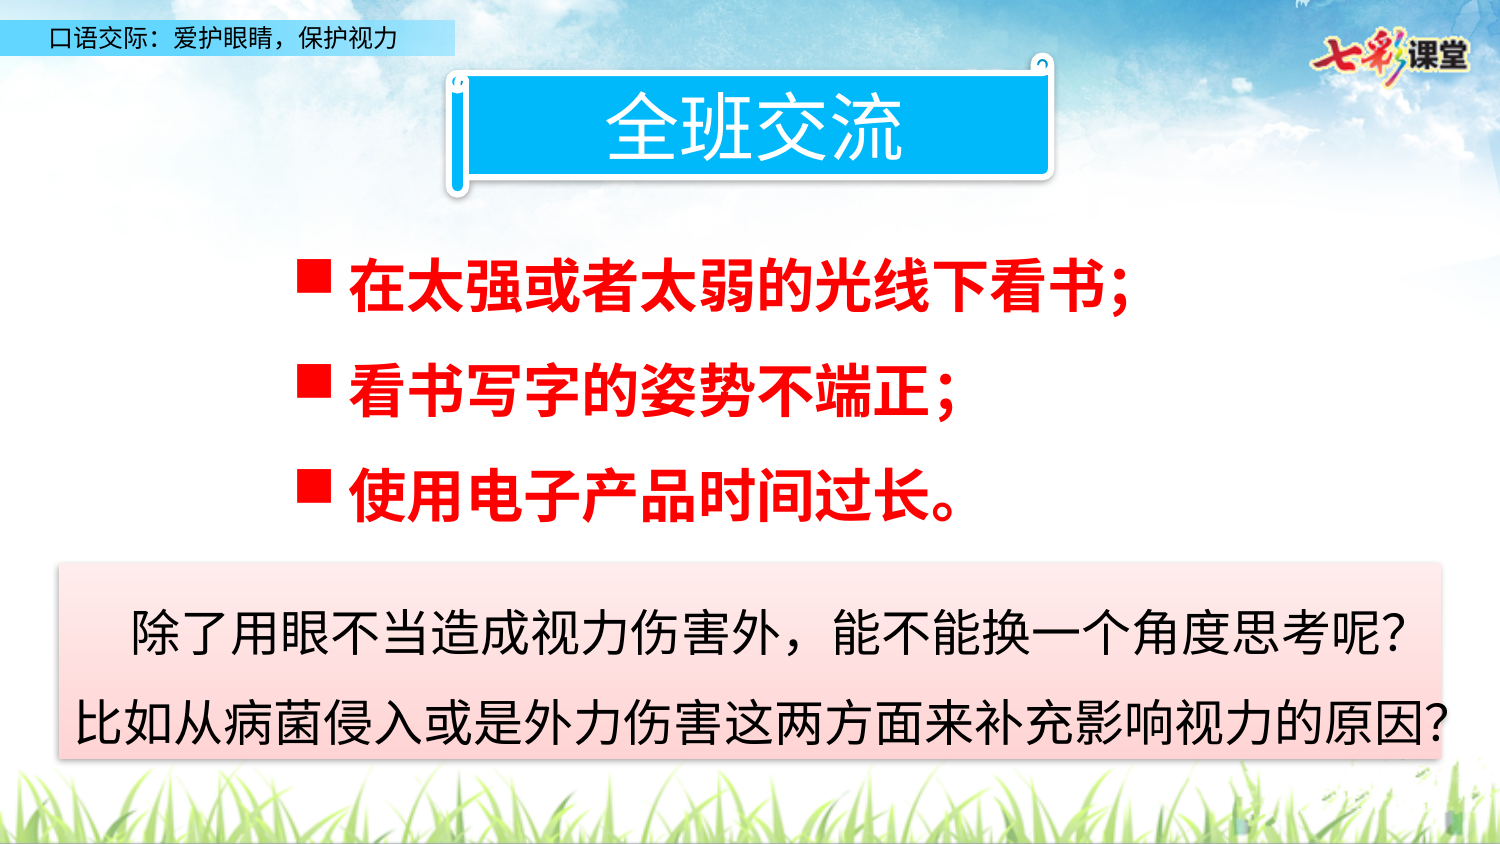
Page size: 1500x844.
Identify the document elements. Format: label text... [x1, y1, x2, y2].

picture [0, 0, 1500, 844]
text_box 全班交流 [445, 52, 1055, 198]
text_box 在太强或者太弱的光线下看书； 看书写字的姿势不端正； 使用电子产品时间过长。 [277, 206, 1223, 537]
text_box 除了用眼不当造成视力伤害外，能不能换一个角度思考呢？比如从病菌侵入或是外力伤害这两方面来补充影响视力的原因？ [58, 563, 1442, 759]
